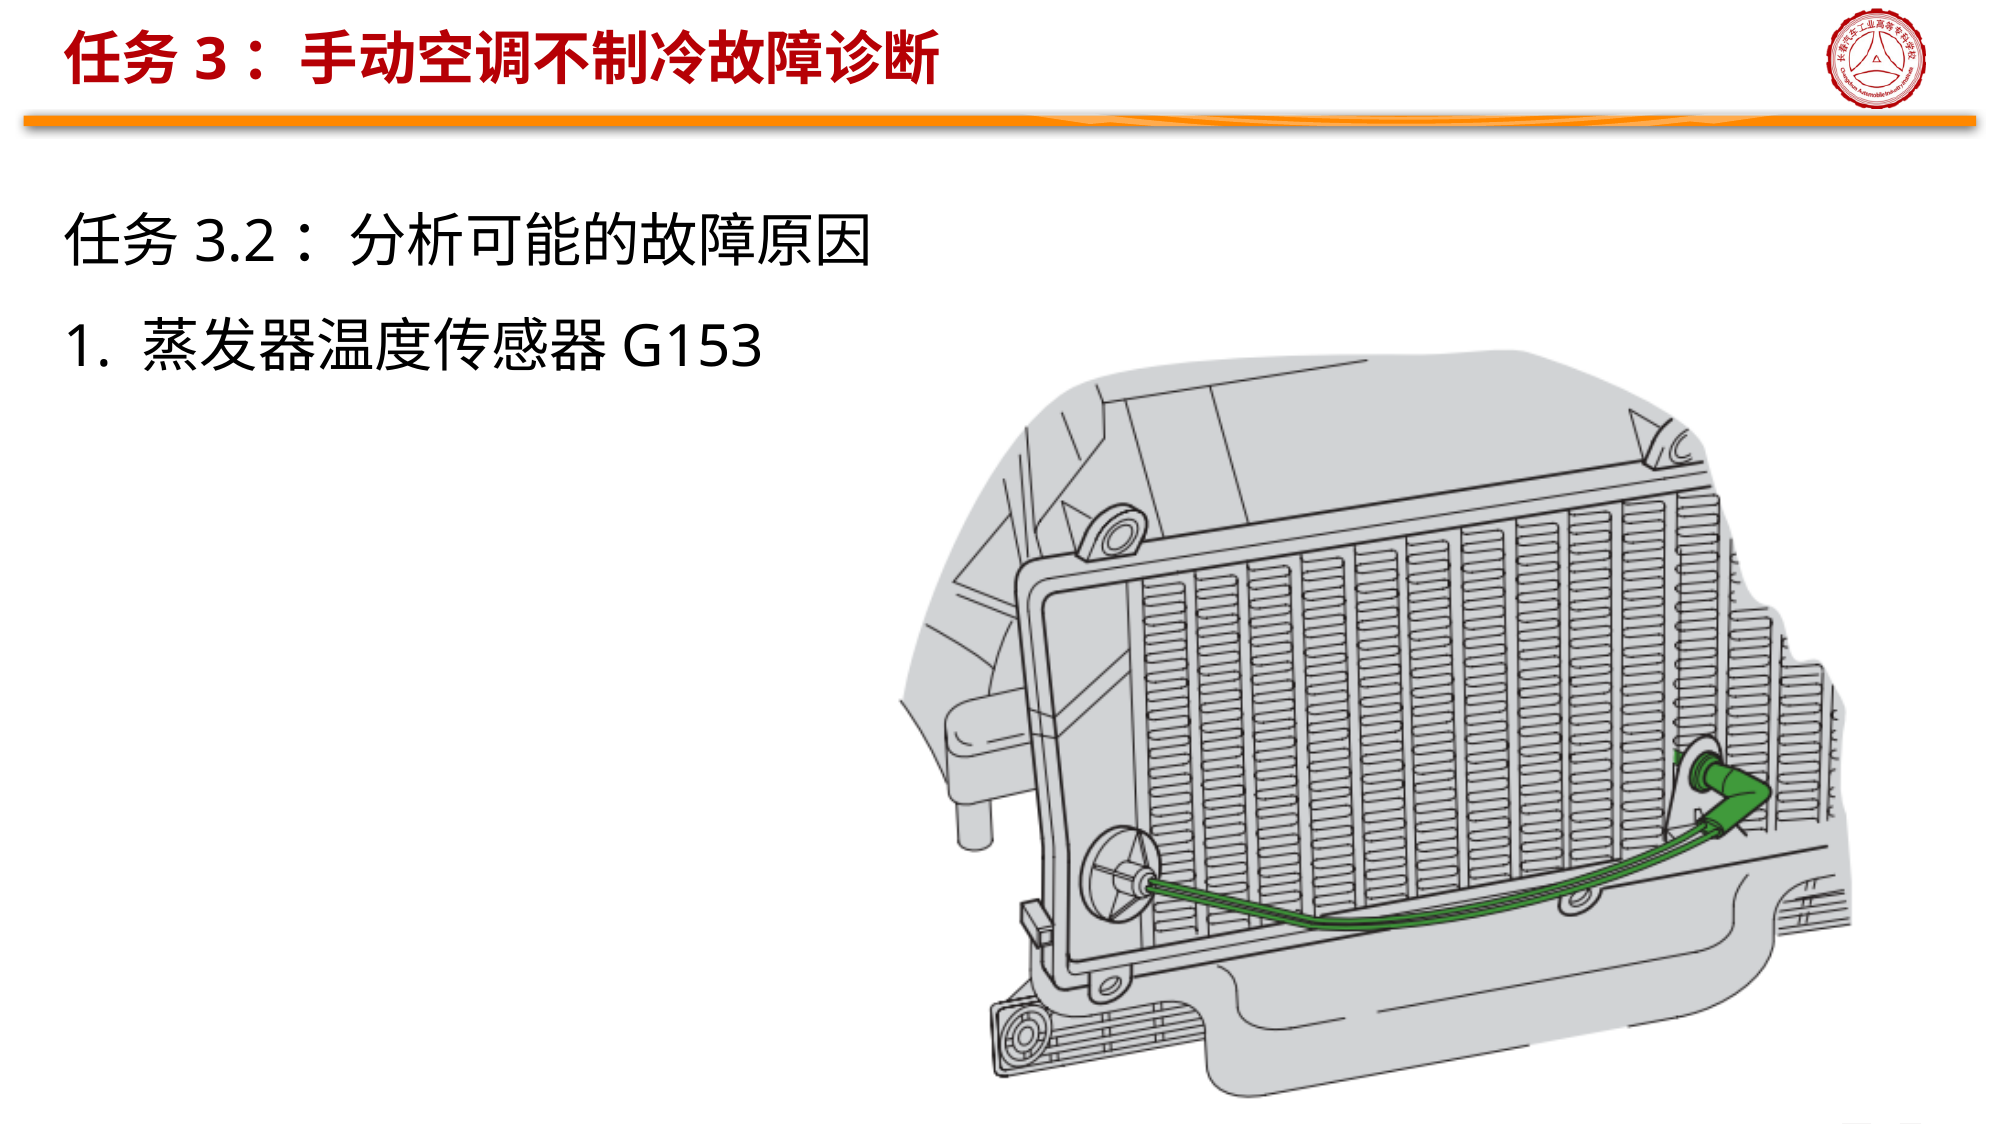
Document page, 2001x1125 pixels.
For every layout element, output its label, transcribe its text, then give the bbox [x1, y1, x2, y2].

picture [1826, 8, 1926, 109]
picture [877, 347, 1931, 1104]
title 任务3：手动空调不制冷故障诊断 [49, 21, 1557, 121]
text_box 任务3.2：分析可能的故障原因 1. 蒸发器温度传感器G153 [49, 160, 1068, 386]
